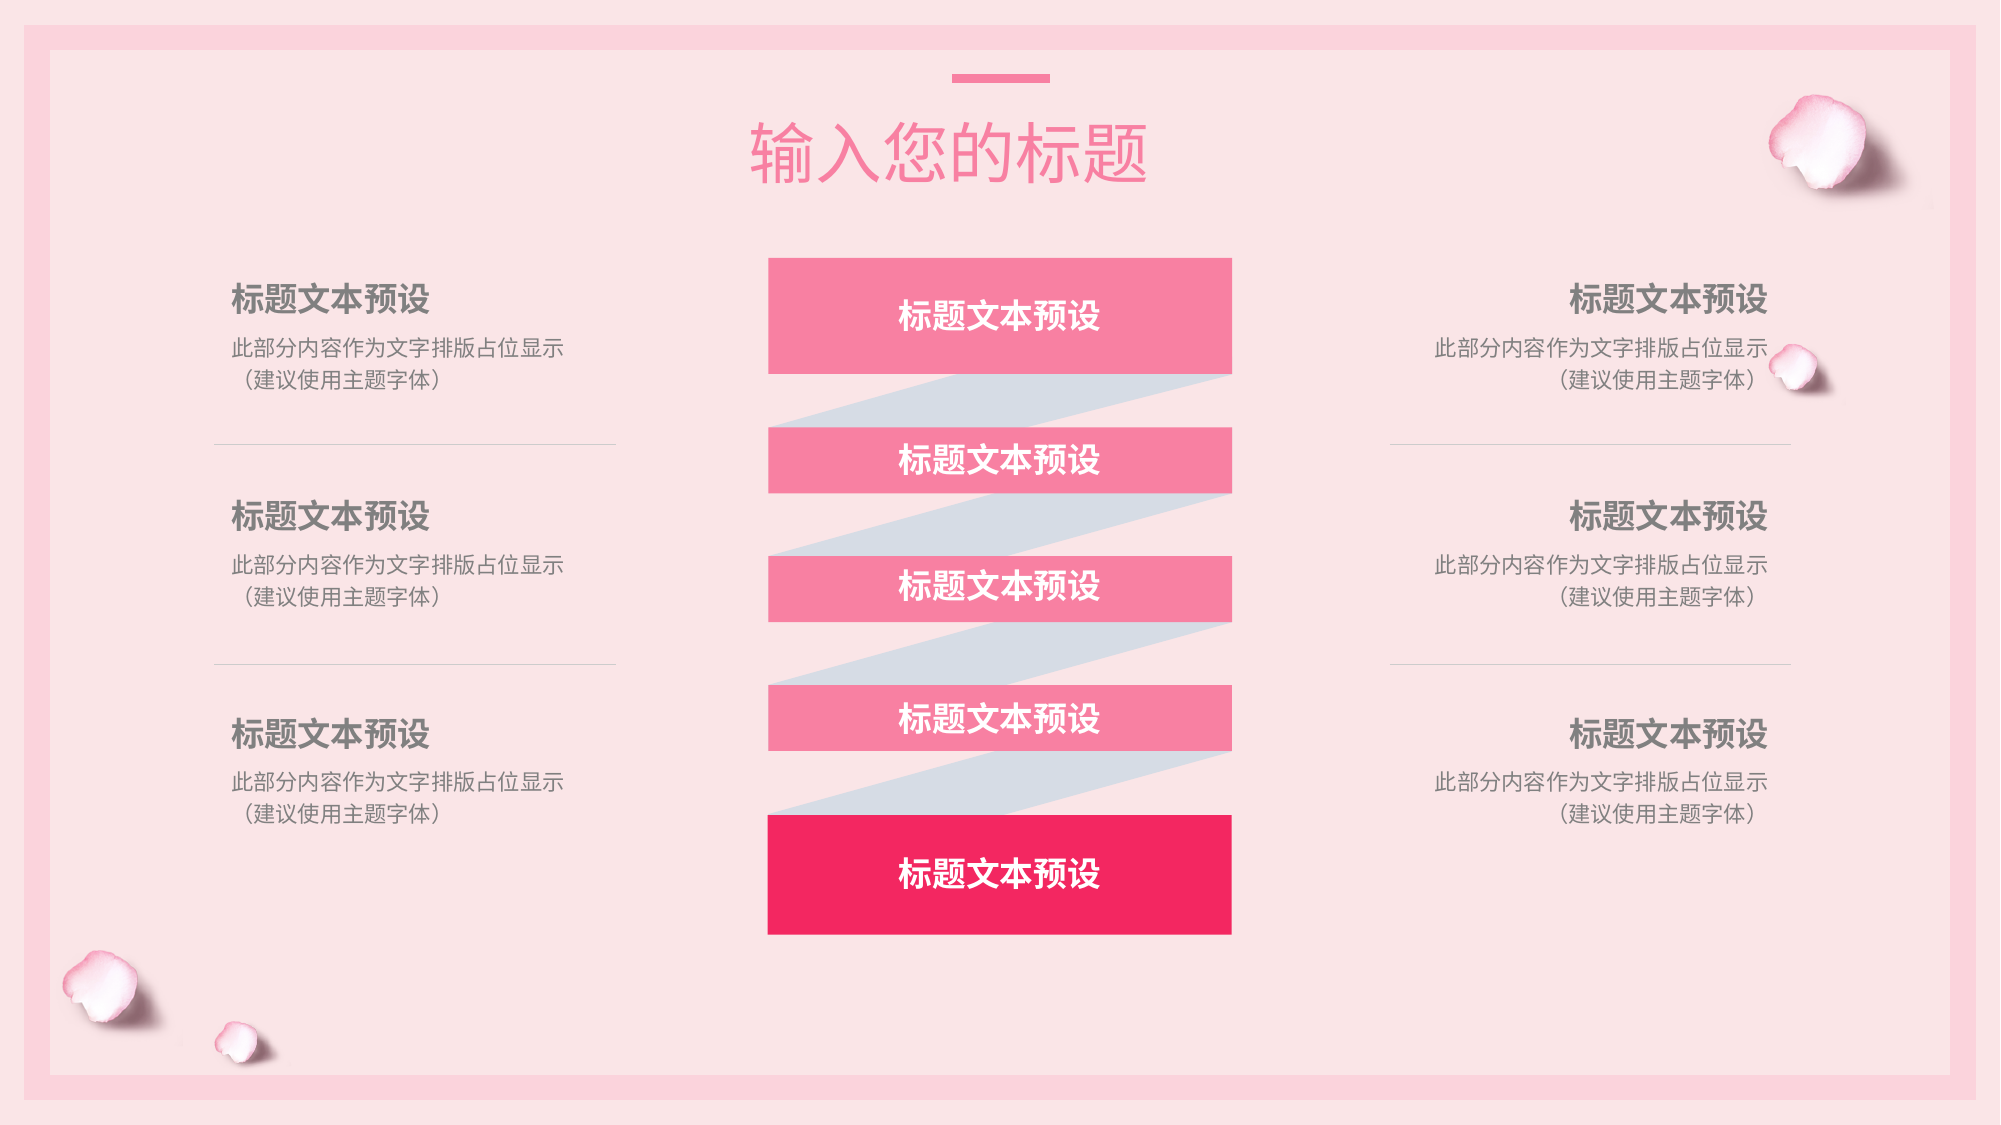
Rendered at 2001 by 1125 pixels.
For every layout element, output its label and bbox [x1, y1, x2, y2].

text_box [768, 257, 1233, 374]
picture [1633, 93, 1934, 452]
text_box [214, 278, 660, 847]
text_box [767, 348, 1234, 495]
text_box [1340, 278, 1792, 847]
picture [54, 656, 700, 1073]
text_box [768, 556, 1233, 623]
text_box [768, 685, 1232, 751]
text_box [767, 815, 1232, 935]
text_box [767, 426, 1234, 624]
text_box [767, 623, 1233, 753]
text_box [767, 684, 1233, 815]
text_box [768, 427, 1233, 494]
